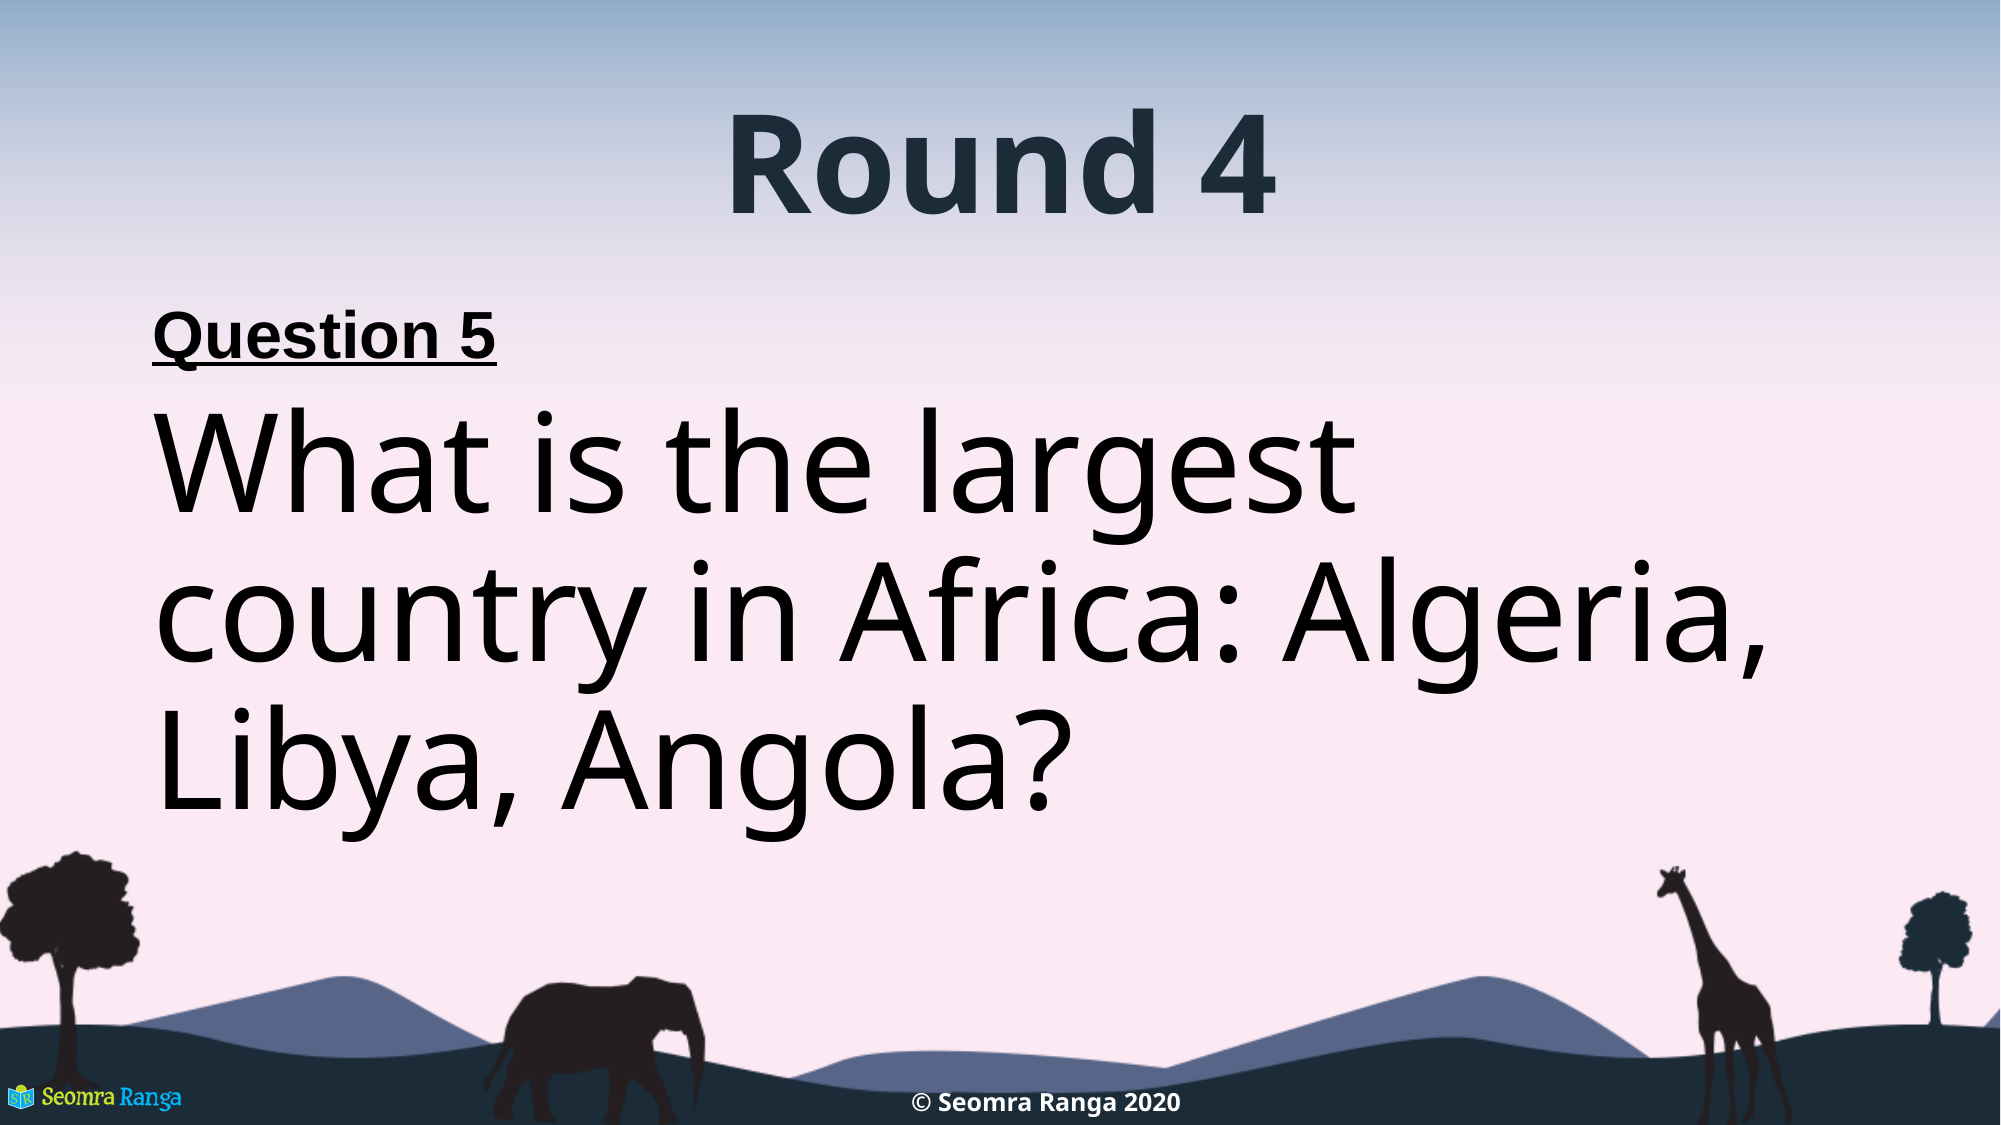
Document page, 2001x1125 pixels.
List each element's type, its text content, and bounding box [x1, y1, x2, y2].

title Round 4 [137, 59, 1863, 278]
picture [0, 0, 2001, 1125]
text_box © Seomra Ranga 2020 www.seomraranga.com [762, 1079, 1330, 1125]
list Question 5 What is the largest country in Africa: Algeria, Libya, Angola? [137, 293, 1863, 1014]
